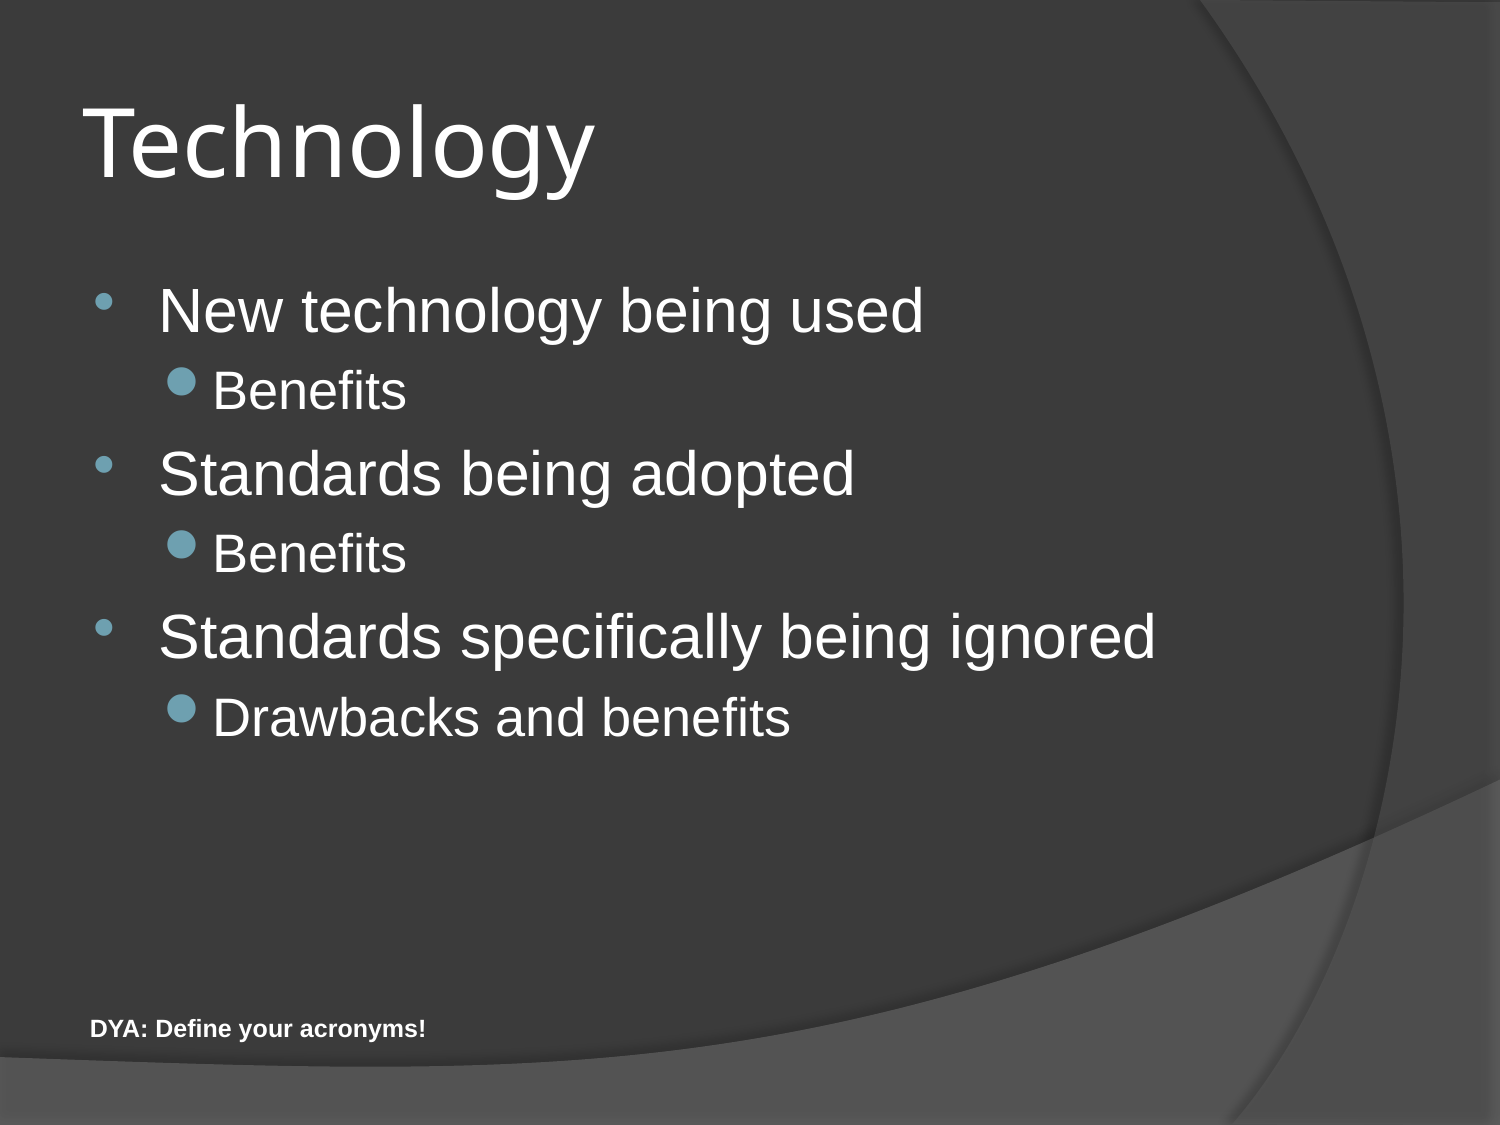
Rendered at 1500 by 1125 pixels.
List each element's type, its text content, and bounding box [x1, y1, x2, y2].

list New technology being used Benefits Standards being adopted Benefits Standards specifically being ignored Drawbacks and benefits [75, 262, 1300, 1004]
title Technology [75, 45, 1300, 233]
text_box DYA: Define your acronyms! [74, 1004, 1425, 1088]
